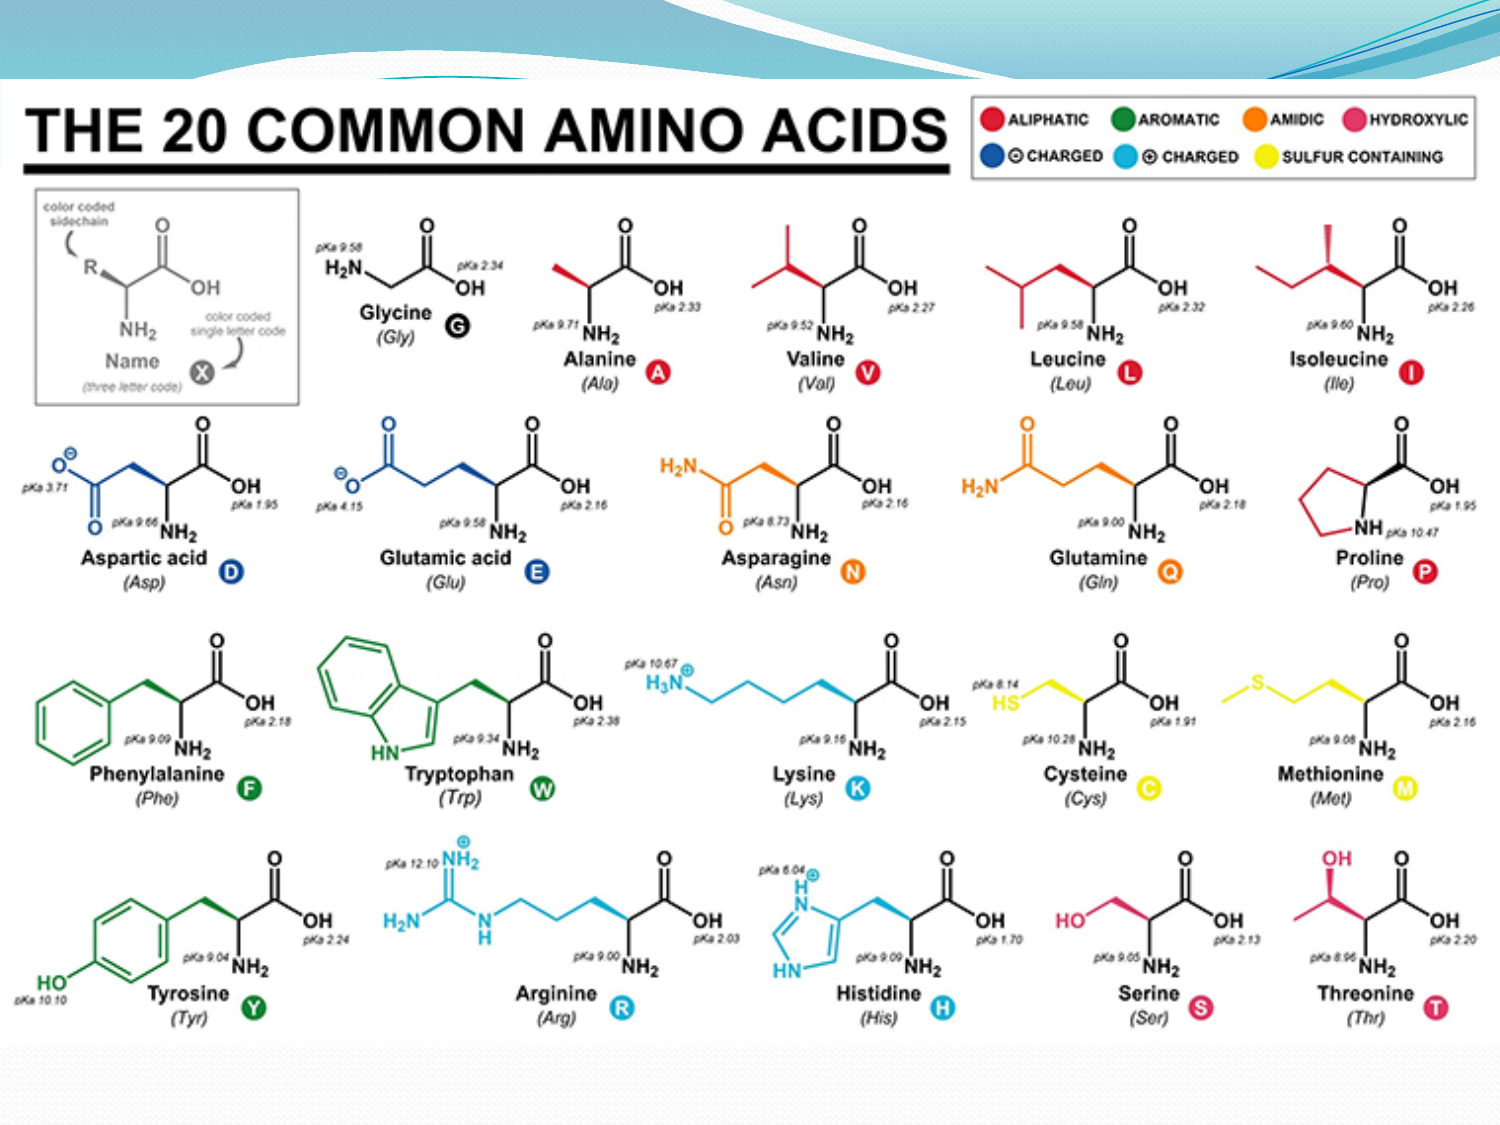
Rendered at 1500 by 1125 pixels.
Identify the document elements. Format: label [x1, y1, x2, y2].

picture [0, 79, 1500, 1046]
